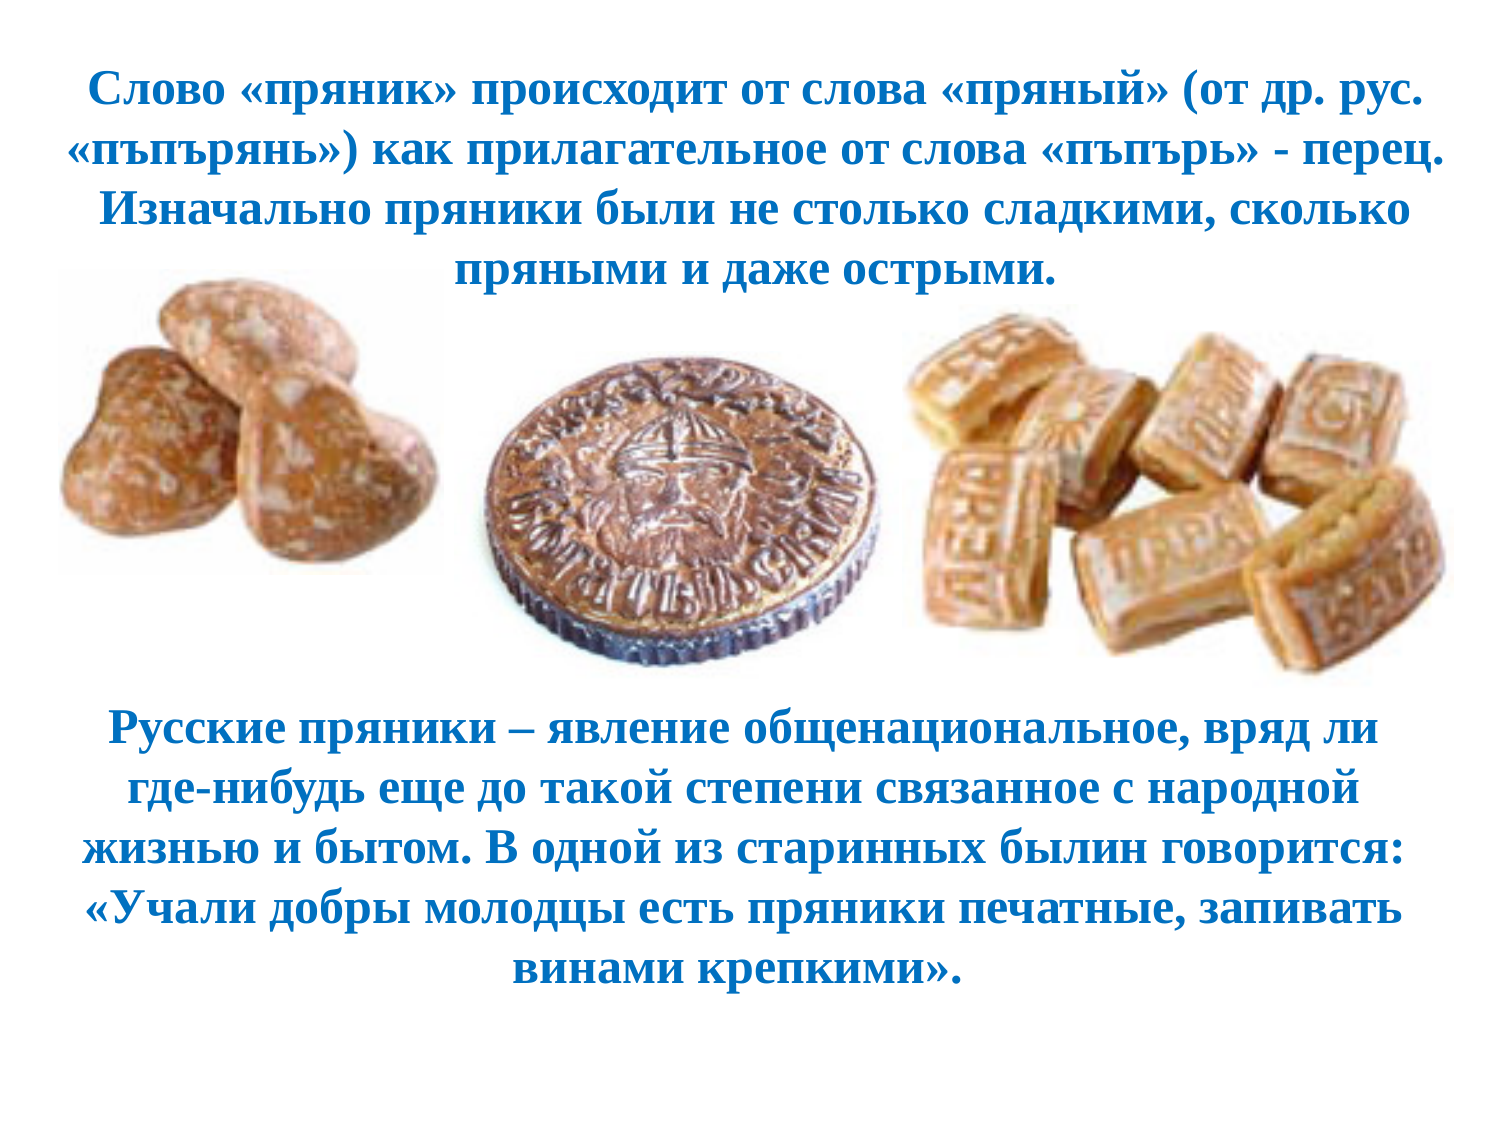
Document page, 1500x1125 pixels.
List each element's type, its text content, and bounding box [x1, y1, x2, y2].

picture [453, 351, 899, 687]
text_box Слово «пряник» происходит от слова «пряный» (от др. рус. «пъпърянь») как прилагательное от слова «пъпърь» - перец. Изначально пряники были не столько сладкими, сколько пряными и даже острыми. [46, 46, 1465, 362]
picture [902, 304, 1454, 691]
text_box Русские пряники – явление общенациональное, вряд ли где-нибудь еще до такой степени связанное с народной жизнью и бытом. В одной из старинных былин говорится: «Учали добры молодцы есть пряники печатные, запивать винами крепкими». [46, 685, 1442, 1061]
picture [58, 269, 444, 575]
